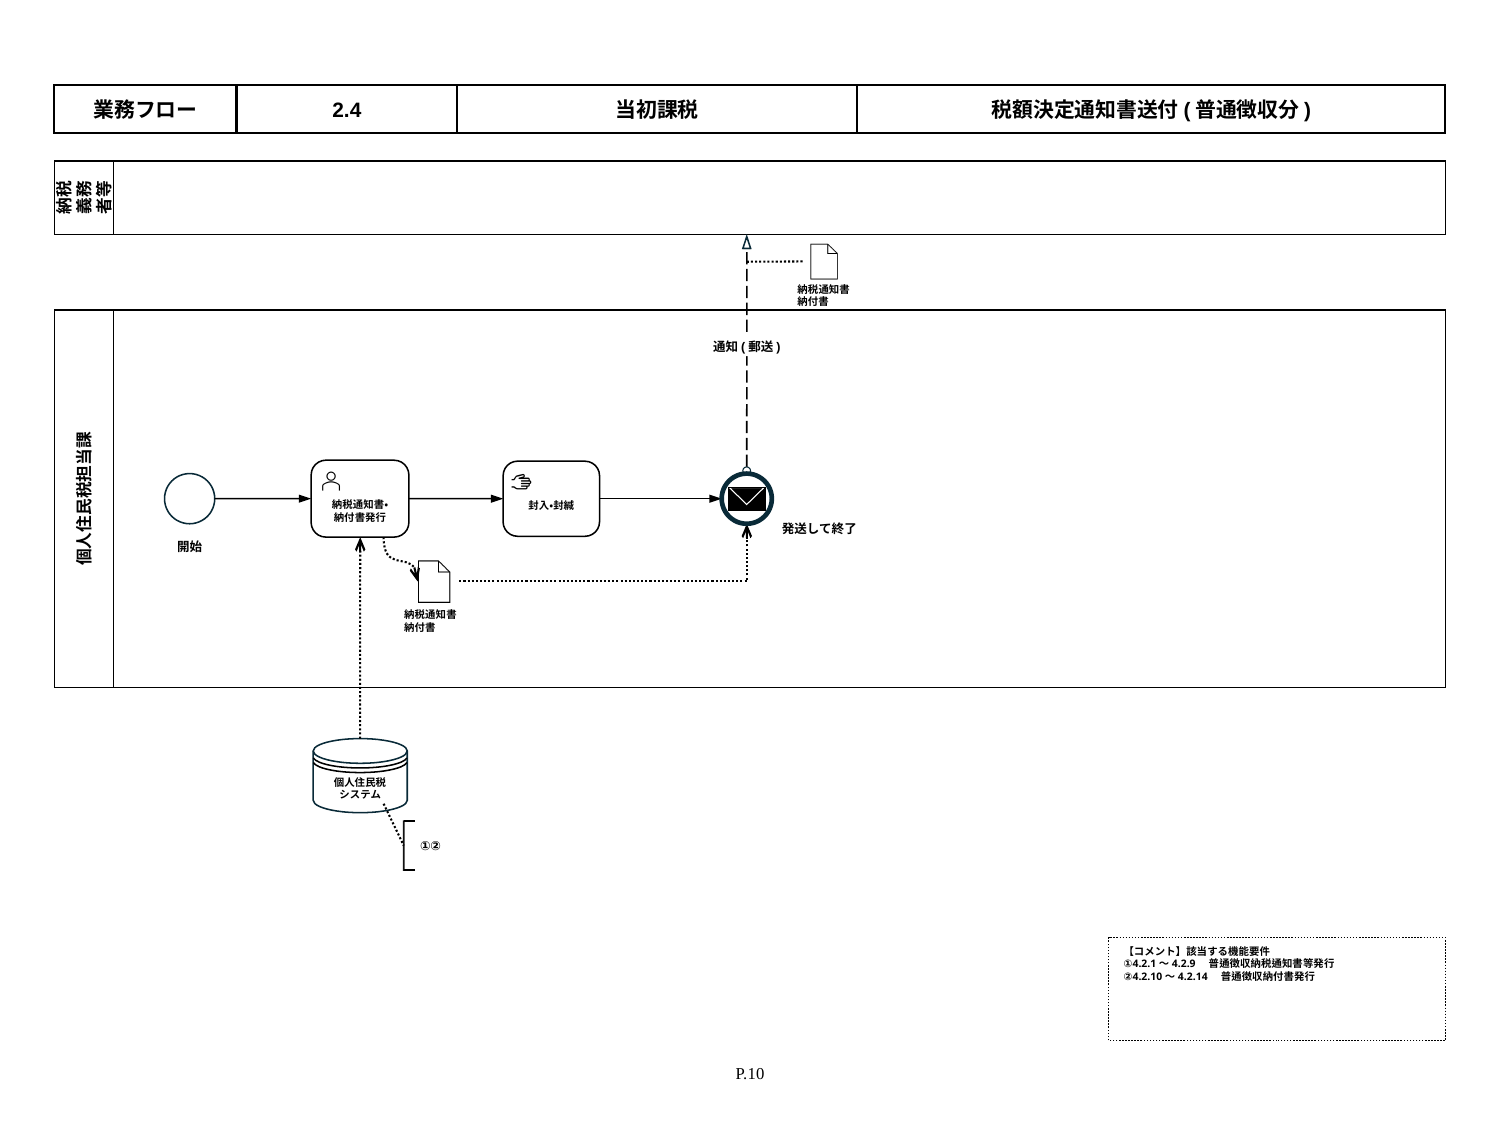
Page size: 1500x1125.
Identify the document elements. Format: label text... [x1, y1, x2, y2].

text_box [458, 523, 748, 582]
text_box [310, 459, 410, 538]
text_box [383, 803, 508, 871]
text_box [53, 160, 1447, 236]
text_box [383, 536, 480, 645]
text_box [312, 738, 408, 814]
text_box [746, 239, 866, 319]
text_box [721, 473, 773, 525]
text_box 【コメント】該当する機能要件 ①4.2.1～4.2.9 普通徴収納税通知書等発行 ②4.2.10～4.2.14 普通徴収納付書発行 [1107, 936, 1447, 1042]
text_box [53, 84, 1447, 134]
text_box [627, 351, 867, 361]
slide_number P.10 [581, 1042, 919, 1103]
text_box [502, 460, 601, 537]
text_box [53, 309, 1447, 688]
